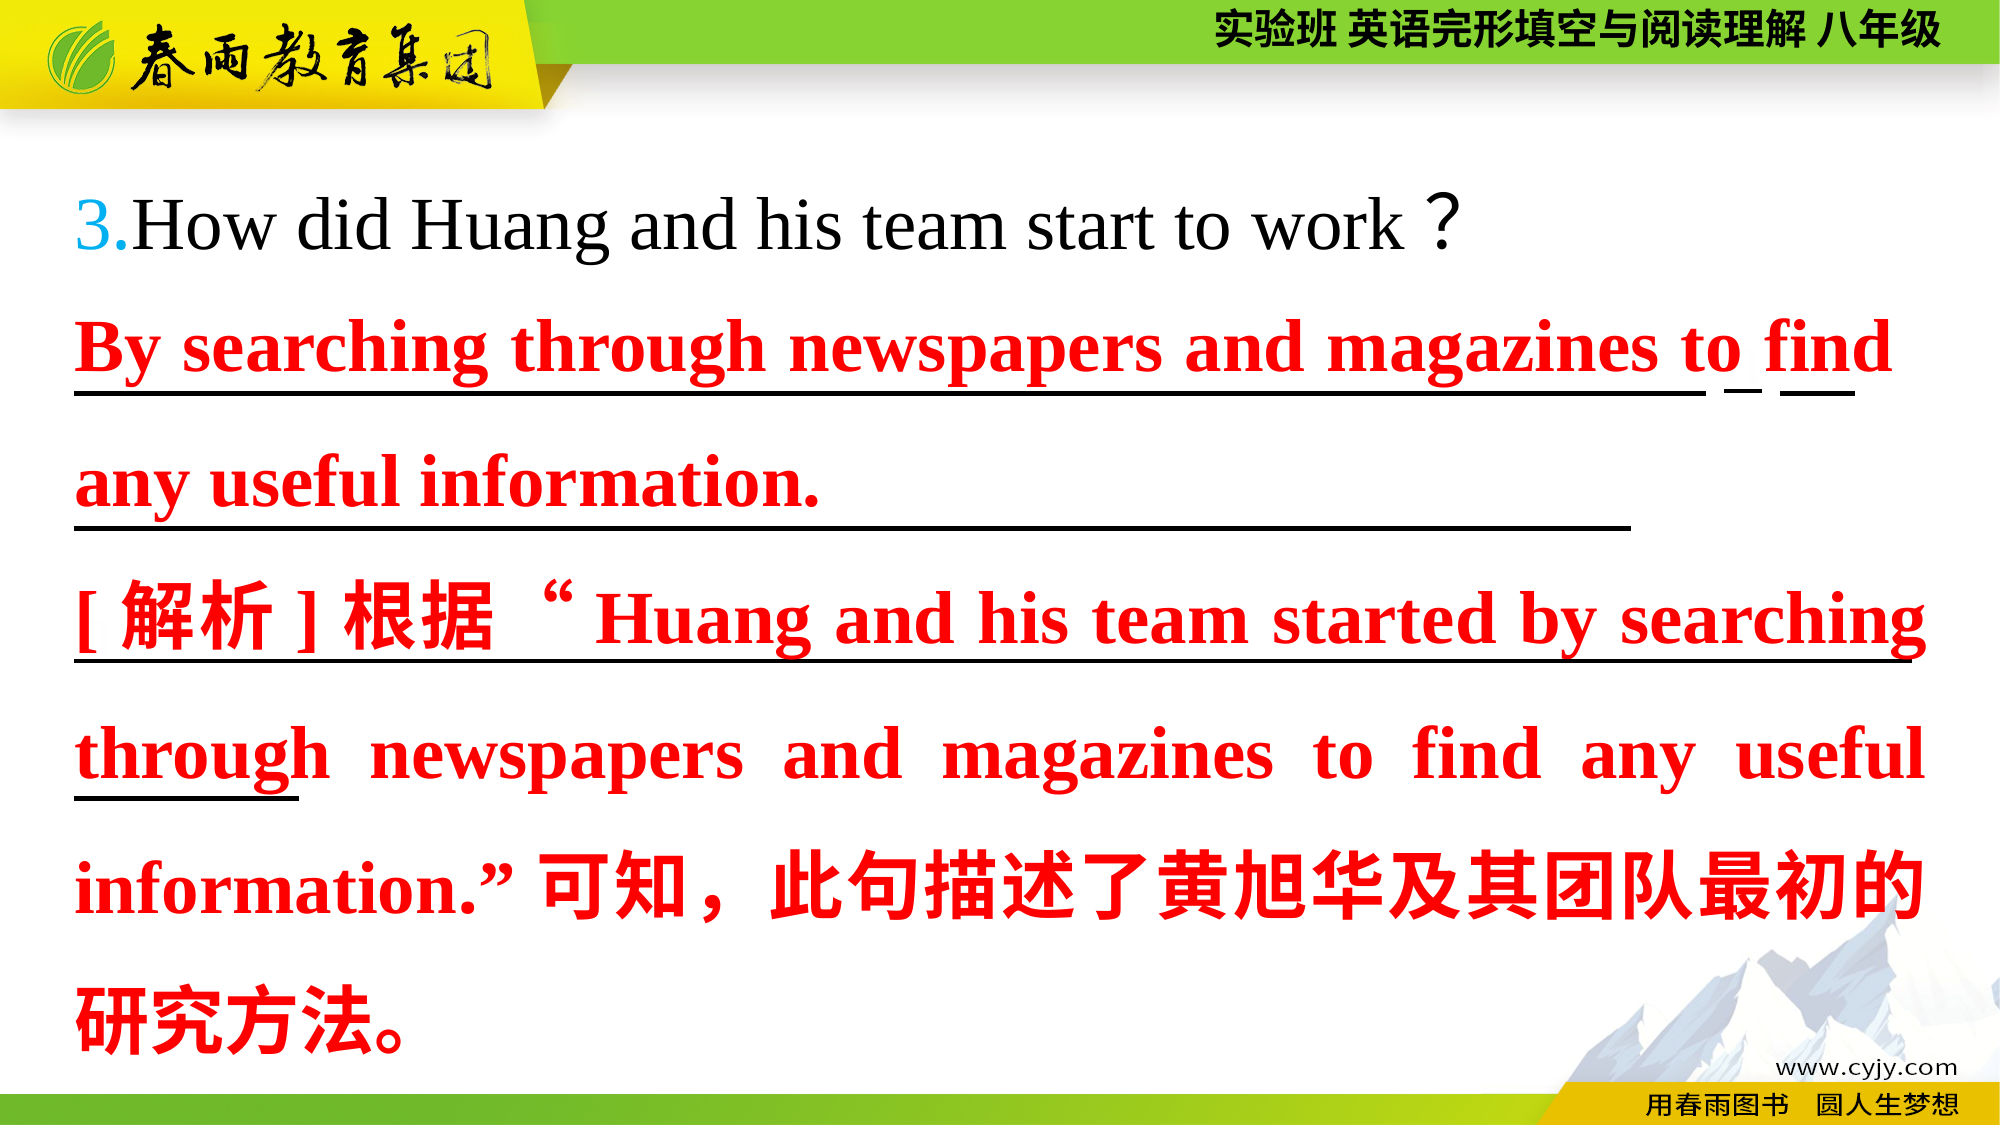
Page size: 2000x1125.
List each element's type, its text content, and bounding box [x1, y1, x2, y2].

text_box [解析]根据“Huang and his team started by searching through newspapers and magazines to find any useful information.”可知，此句描述了黄旭华及其团队最初的研究方法。 [59, 515, 1944, 1071]
picture [0, 0, 2000, 1125]
text_box By searching through newspapers and magazines to find any useful information. [59, 243, 1910, 515]
list 3.How did Huang and his team start to work？ n n________________________________________________ [59, 122, 1944, 515]
